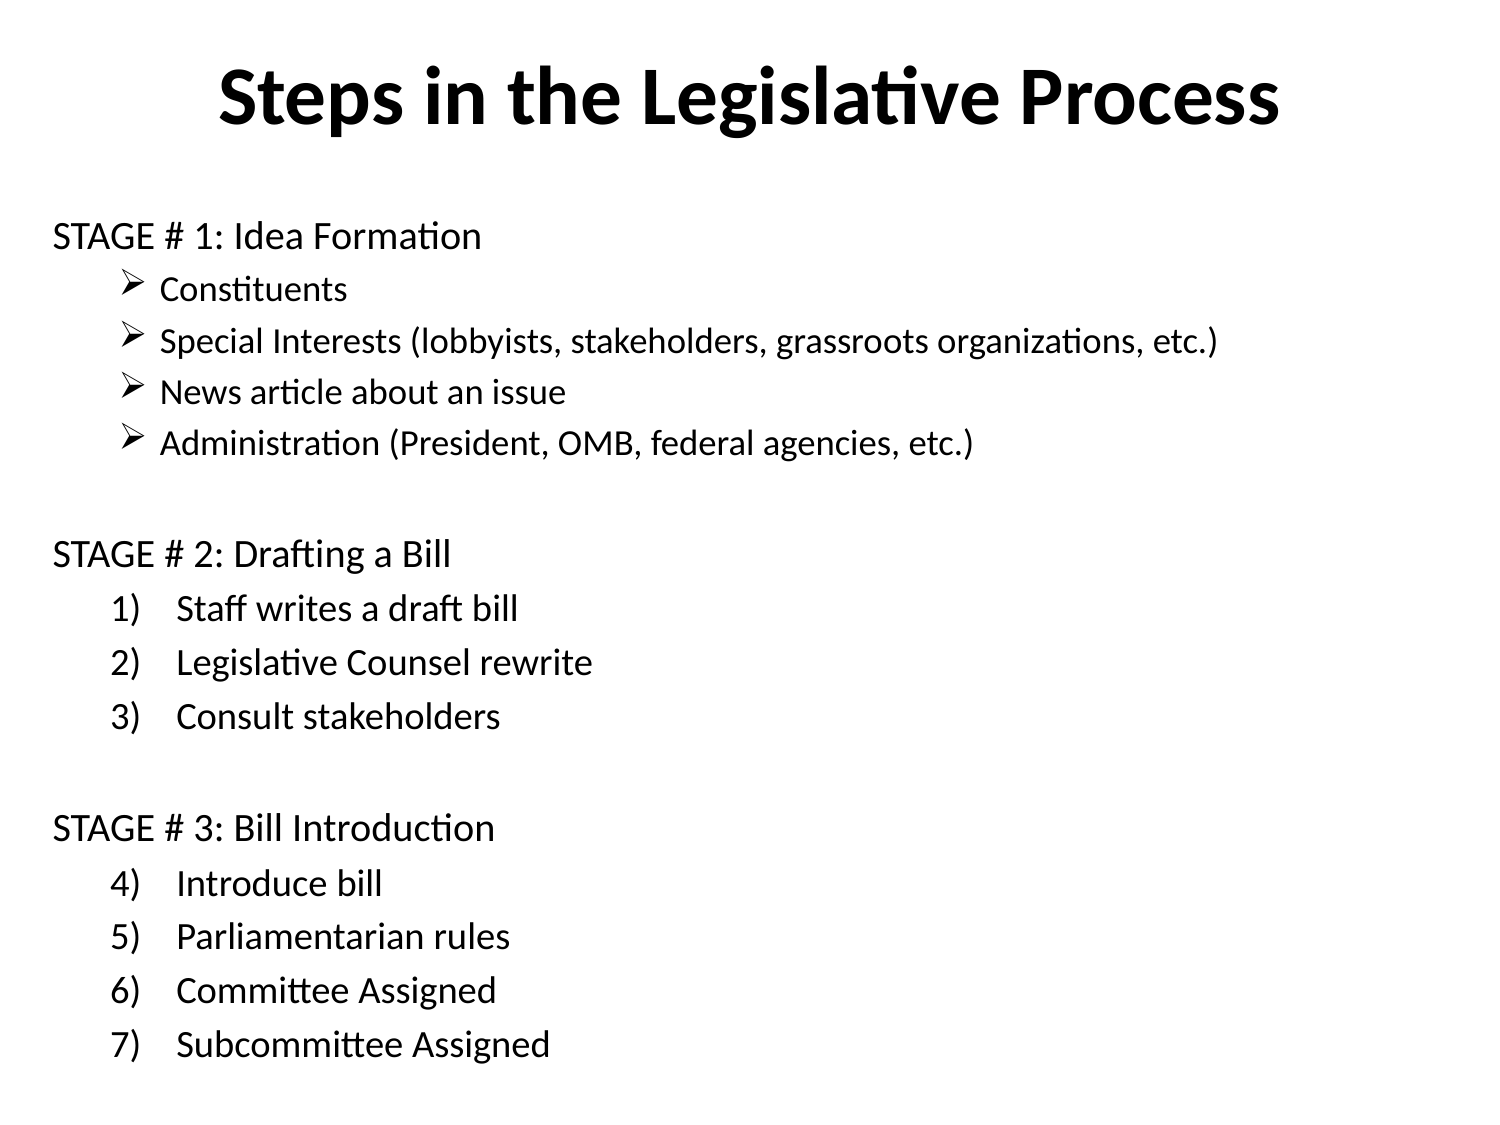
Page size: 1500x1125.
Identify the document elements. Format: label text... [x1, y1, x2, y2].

list STAGE # 1: Idea Formation Constituents Special Interests (lobbyists, stakeholders, grassroots organizations, etc.) News article about an issue Administration (President, OMB, federal agencies, etc.) STAGE # 2: Drafting a Bill Staff writes a draft bill Legislative Counsel rewrite Consult stakeholders STAGE # 3: Bill Introduction Introduce bill Parliamentarian rules Committee Assigned Subcommittee Assigned [37, 149, 1450, 1075]
title Steps in the Legislative Process [75, 45, 1425, 138]
